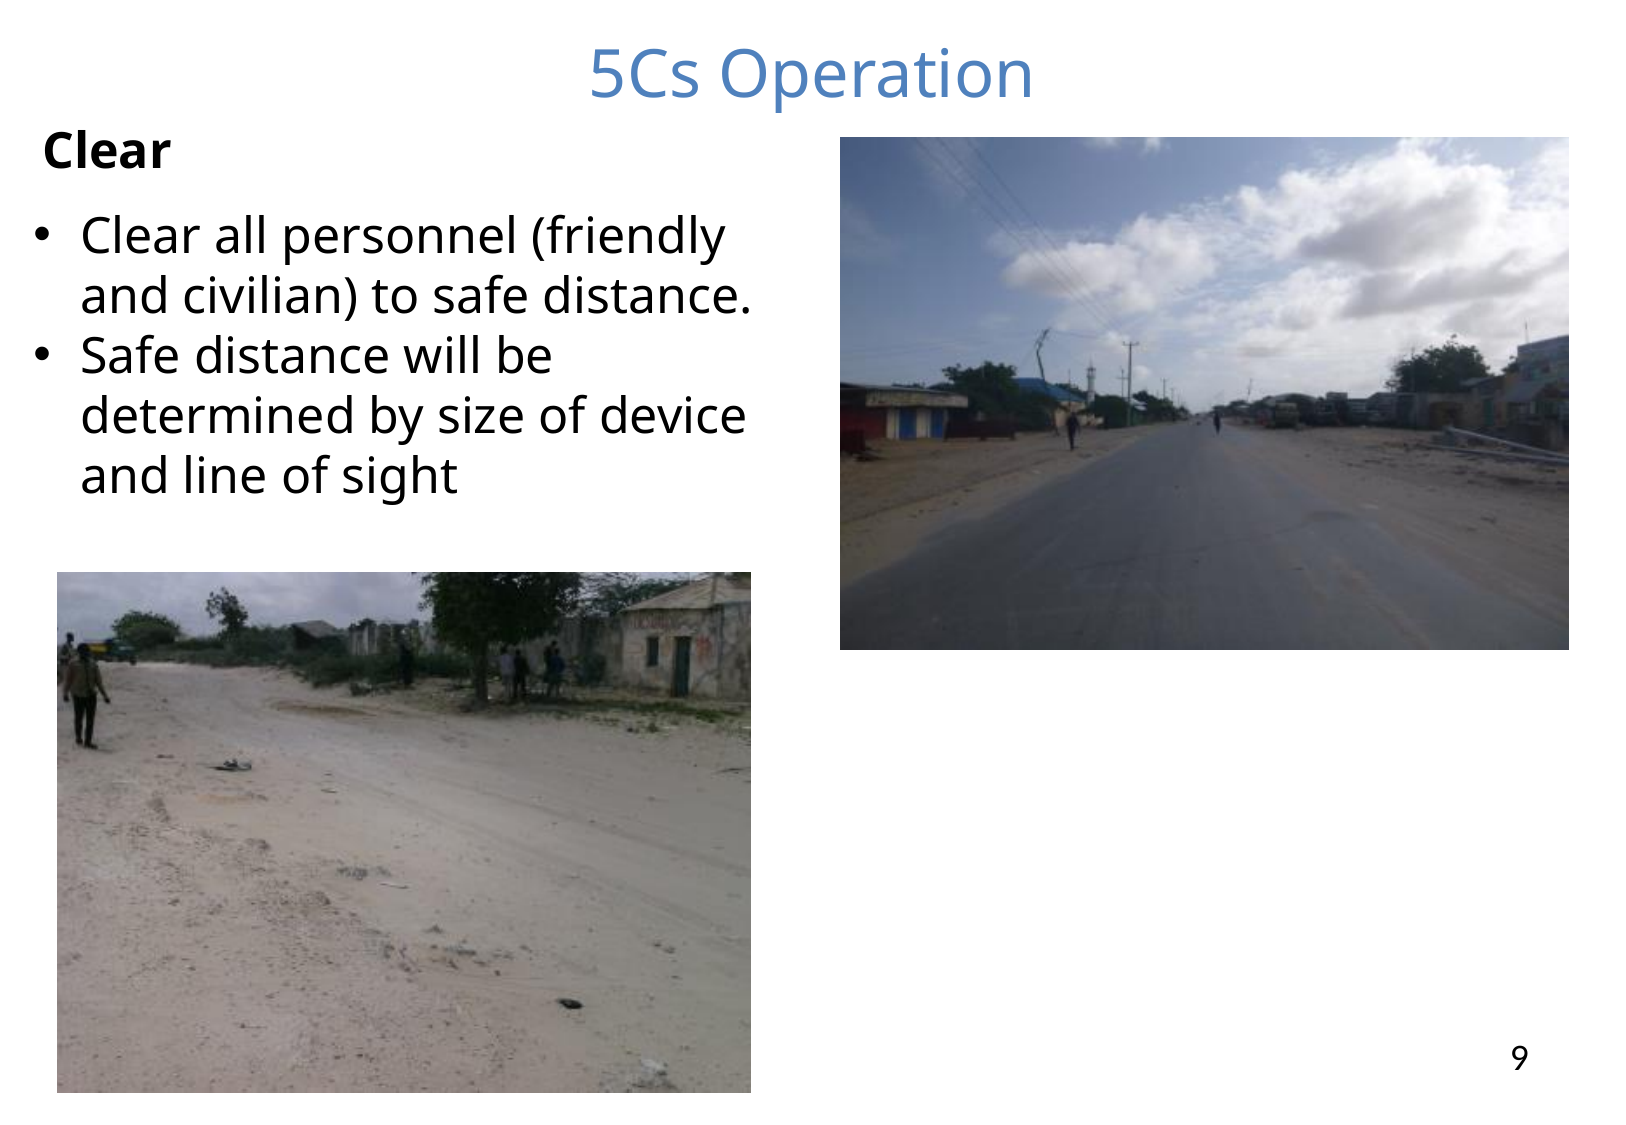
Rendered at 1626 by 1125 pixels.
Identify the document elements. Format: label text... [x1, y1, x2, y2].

text_box Clear all personnel (friendly and civilian) to safe distance. Safe distance will be determined by size of device and line of sight [18, 195, 797, 511]
text_box 9 [1164, 1024, 1544, 1085]
text_box Clear [27, 111, 388, 195]
picture [56, 572, 751, 1094]
picture [839, 136, 1570, 651]
text_box 5Cs Operation [111, 7, 1514, 135]
